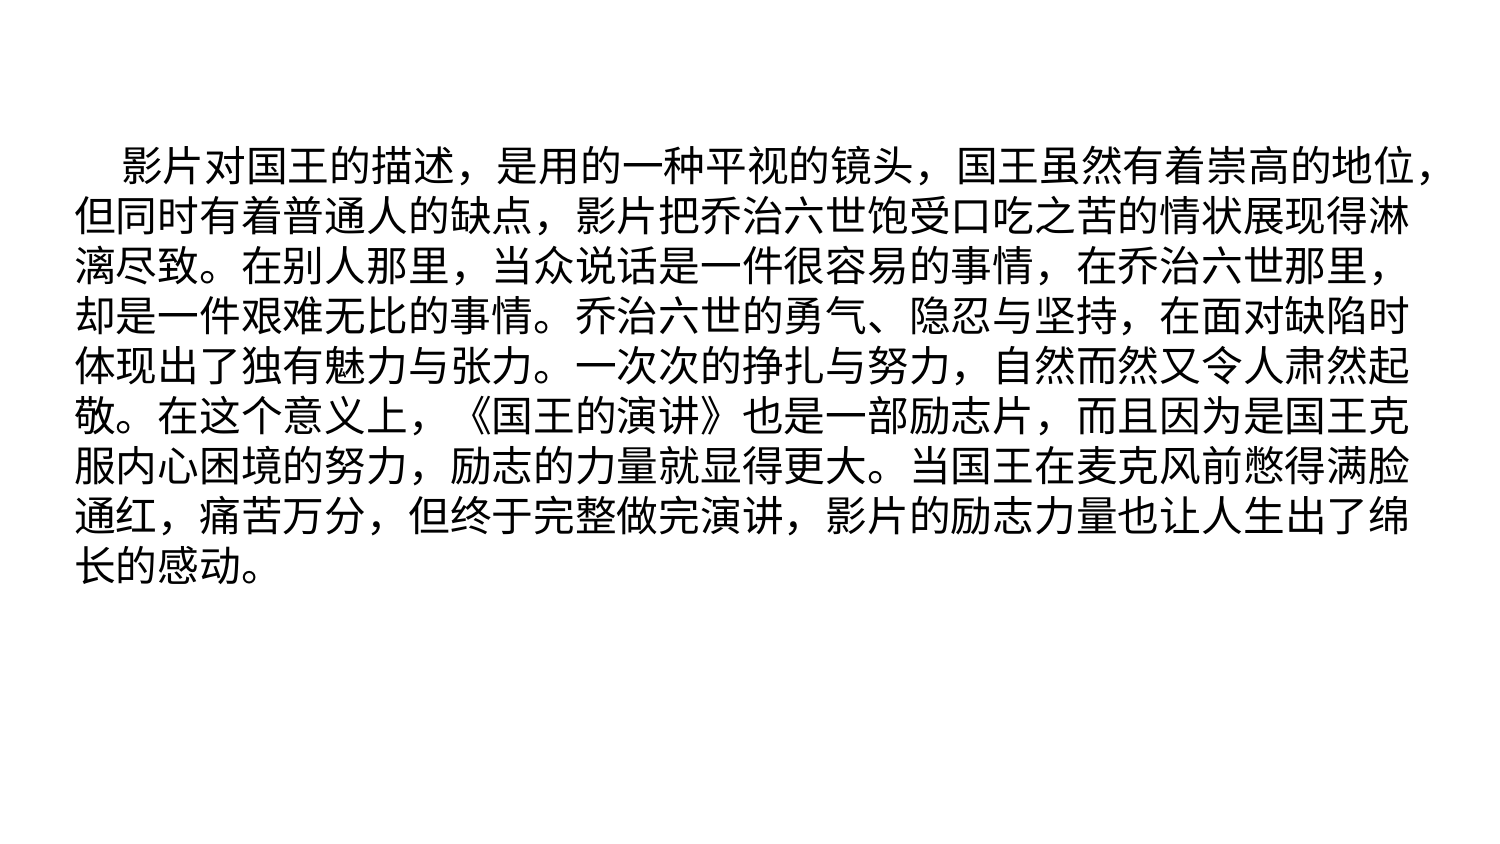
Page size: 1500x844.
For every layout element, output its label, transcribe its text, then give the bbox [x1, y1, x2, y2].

list 影片对国王的描述，是用的一种平视的镜头，国王虽然有着崇高的地位，但同时有着普通人的缺点，影片把乔治六世饱受口吃之苦的情状展现得淋漓尽致。在别人那里，当众说话是一件很容易的事情，在乔治六世那里，却是一件艰难无比的事情。乔治六世的勇气、隐忍与坚持，在面对缺陷时体现出了独有魅力与张力。一次次的挣扎与努力，自然而然又令人肃然起敬。在这个意义上，《国王的演讲》也是一部励志片，而且因为是国王克服内心困境的努力，励志的力量就显得更大。当国王在麦克风前憋得满脸通红，痛苦万分，但终于完整做完演讲，影片的励志力量也让人生出了绵长的感动。 [59, 132, 1441, 844]
